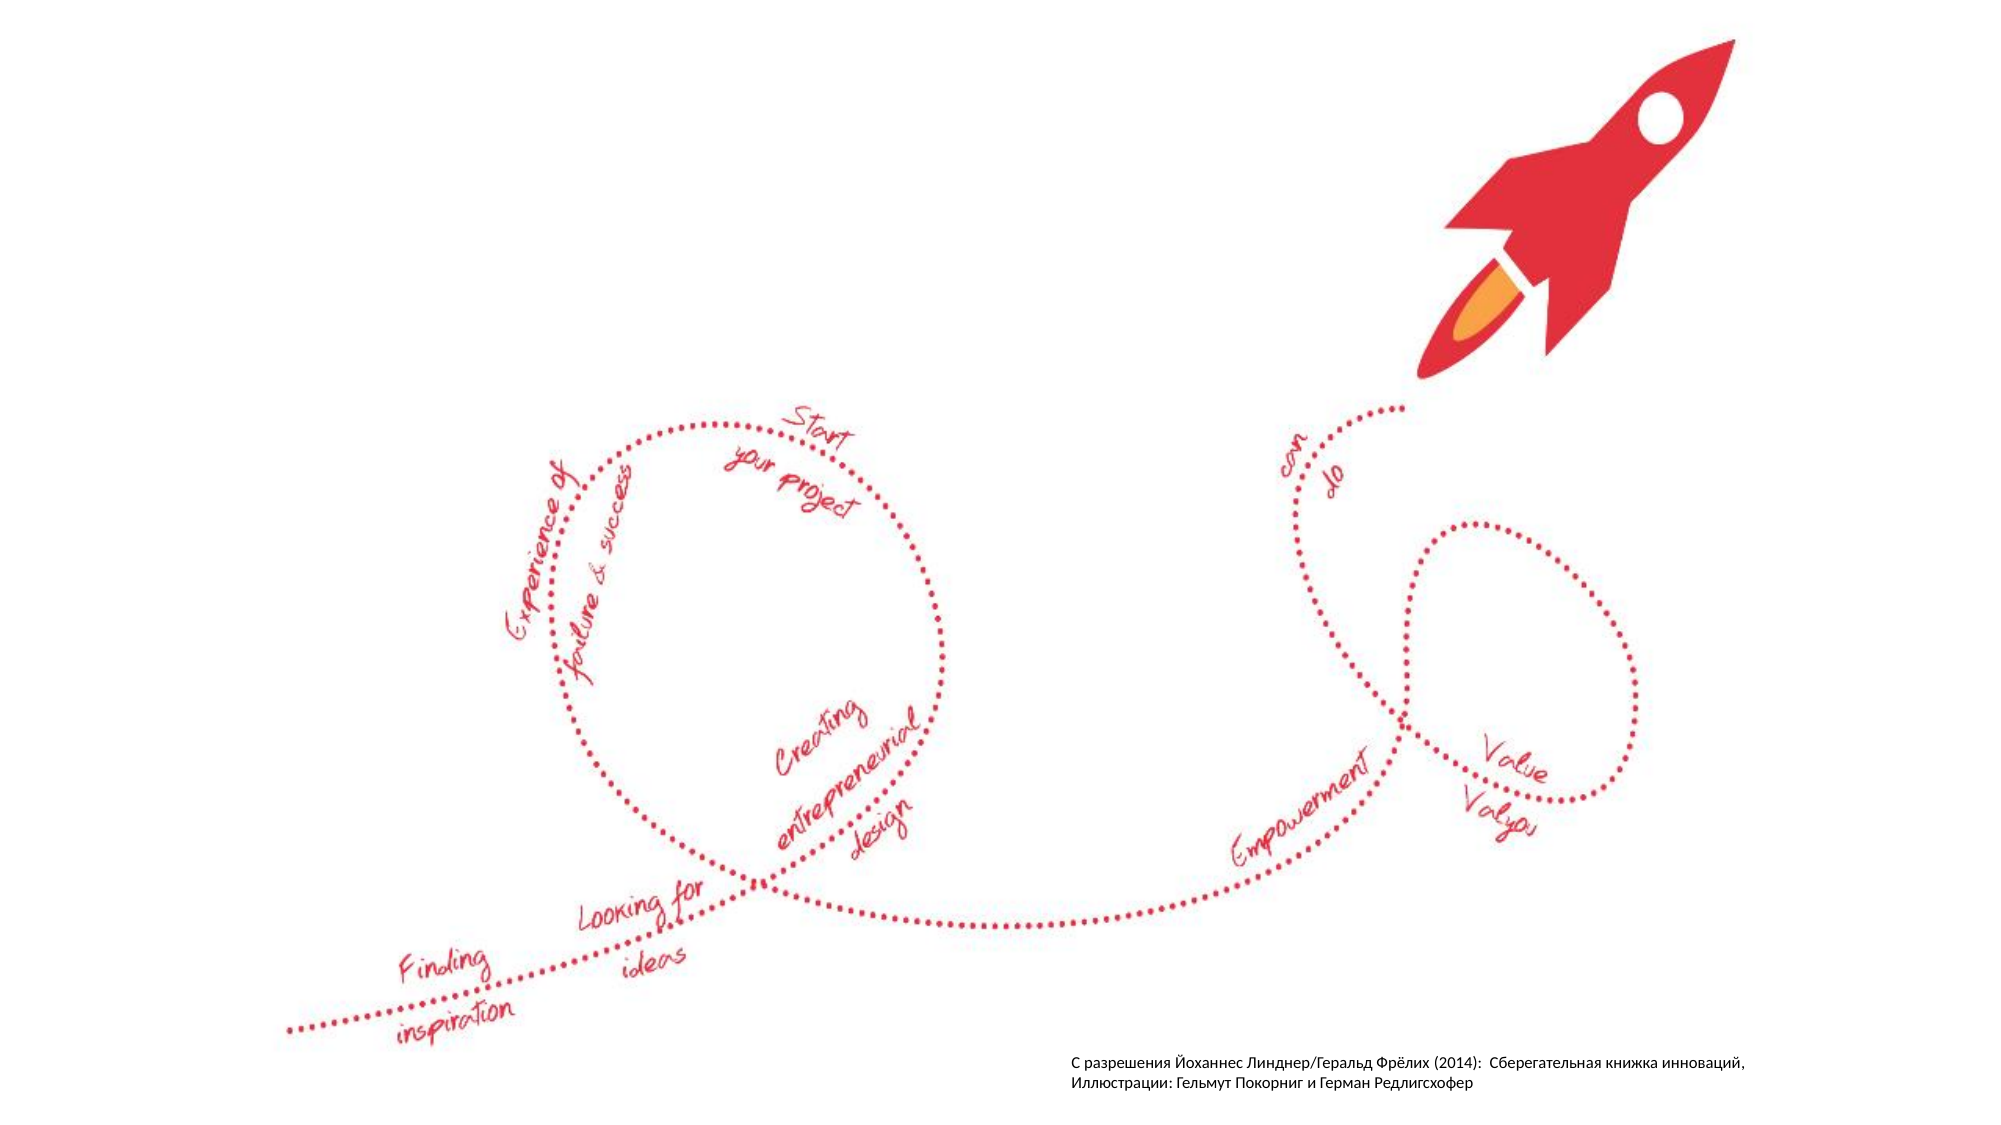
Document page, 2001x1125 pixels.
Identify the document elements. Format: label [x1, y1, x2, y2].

picture [249, 0, 1784, 1125]
